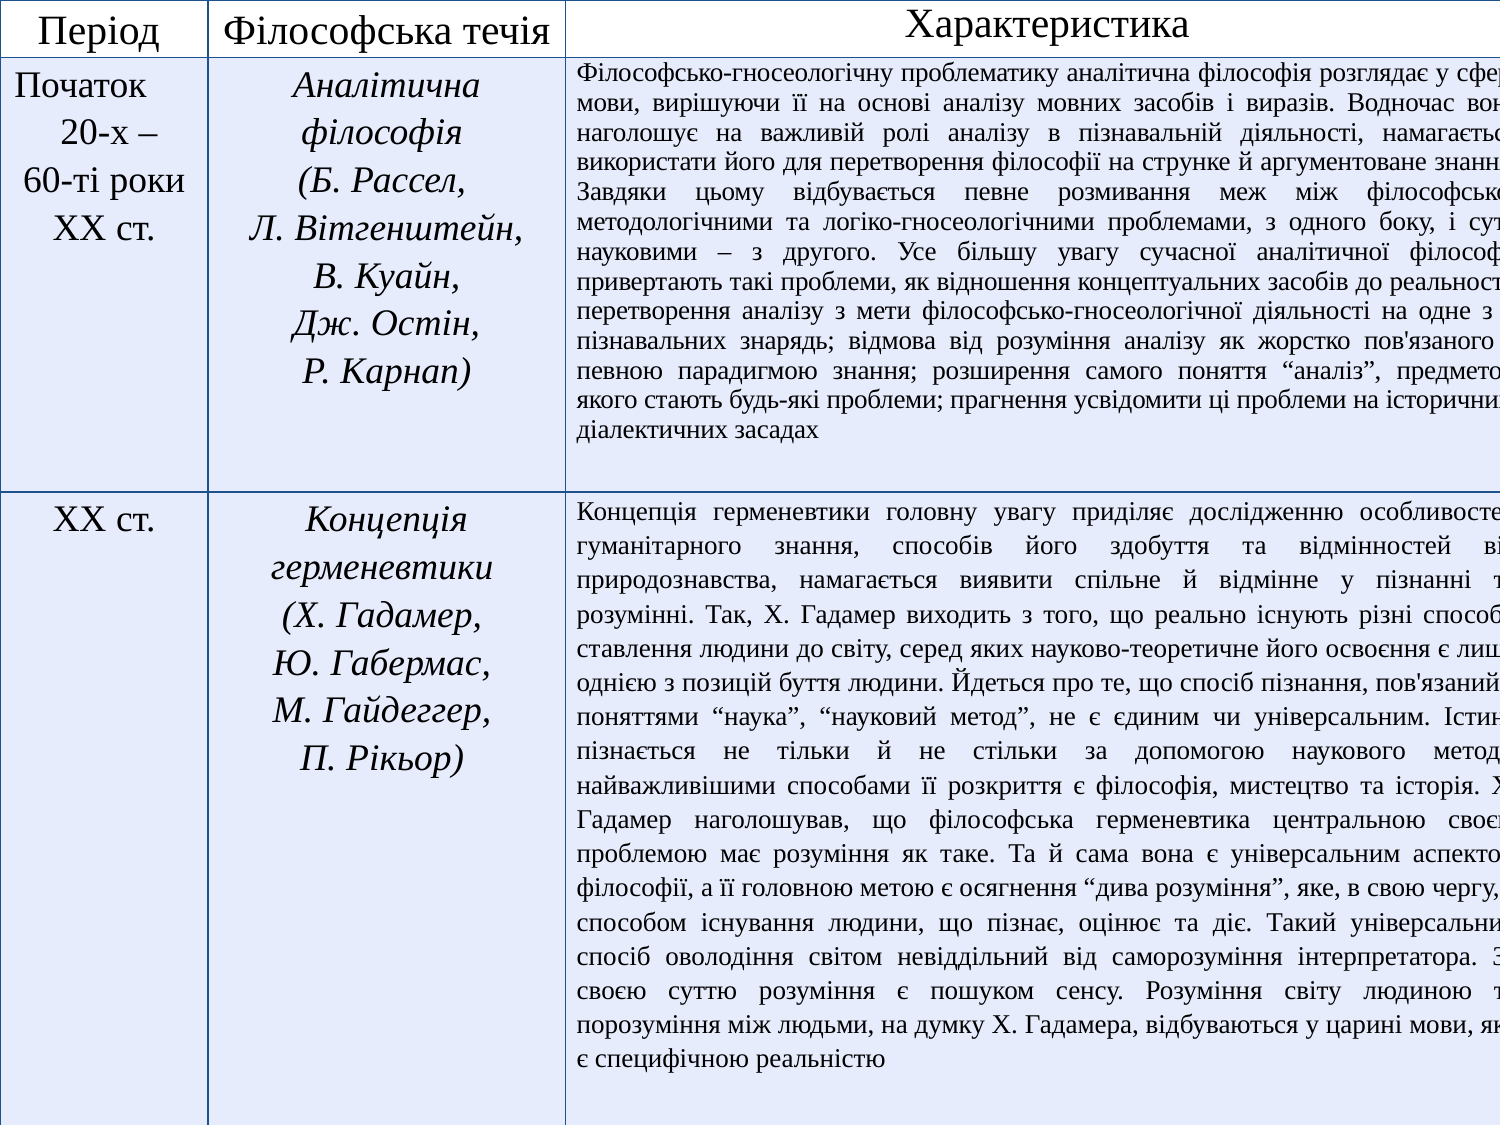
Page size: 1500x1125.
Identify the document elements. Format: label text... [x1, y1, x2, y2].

table_cell Аналітична філософія (Б. Рассел, Л. Вітгенштейн, В. Куайн, Дж. Остін, Р. Карнап) [209, 58, 565, 491]
table_header Характеристика [566, 1, 1500, 57]
table_cell Концепція герменевтики (X. Гадамер, Ю. Габермас, М. Гайдеггер, П. Рікьор) [209, 493, 565, 1125]
table_header Філософська течія [209, 1, 565, 57]
table_cell Концепція герменевтики головну увагу приділяє дослідженню особливостей гуманітарного знання, способів його здобуття та відмінностей від природознавства, намагається виявити спільне й відмінне у пізнанні та розумінні. Так, Х. Гадамер виходить з того, що реально існують різні способи ставлення людини до світу, серед яких науково-теоретичне його освоєння є лише однією з позицій буття людини. Йдеться про те, що спосіб пізнання, пов'язаний з поняттями “наука”, “науковий метод”, не є єдиним чи універсальним. Істина пізнається не тільки й не стільки за допомогою наукового методу, найважливішими способами її розкриття є філософія, мистецтво та історія. X. Гадамер наголошував, що філософська герменевтика центральною своєю проблемою має розуміння як таке. Та й сама вона є універсальним аспектом філософії, а її головною метою є осягнення “дива розуміння”, яке, в свою чергу, є способом існування людини, що пізнає, оцінює та діє. Такий універсальний спосіб оволодіння світом невіддільний від саморозуміння інтерпретатора. За своєю суттю розуміння є пошуком сенсу. Розуміння світу людиною та порозуміння між людьми, на думку Х. Гадамера, відбуваються у царині мови, яка є специфічною реальністю [566, 493, 1500, 1125]
table_header Період [1, 1, 207, 57]
table_cell XX ст. [1, 493, 207, 1125]
table_cell Філософсько-гносеологічну проблематику аналітична філософія розглядає у сфері мови, вирішуючи її на основі аналізу мовних засобів і виразів. Водночас вона наголошує на важливій ролі аналізу в пізнавальній діяльності, намагається використати його для перетворення філософії на струнке й аргументоване знання. Завдяки цьому відбувається певне розмивання меж між філософсько-методологічними та логіко-гносеологічними проблемами, з одного боку, і суто науковими – з другого. Усе більшу увагу сучасної аналітичної філософії привертають такі проблеми, як відношення концептуальних засобів до реальності; перетворення аналізу з мети філософсько-гносеологічної діяльності на одне з її пізнавальних знарядь; відмова від розуміння аналізу як жорстко пов'язаного з певною парадигмою знання; розширення самого поняття “аналіз”, предметом якого стають будь-які проблеми; прагнення усвідомити ці проблеми на історичних, діалектичних засадах [566, 58, 1500, 491]
table_cell Початок 20-х – 60-ті роки XX ст. [1, 58, 207, 491]
